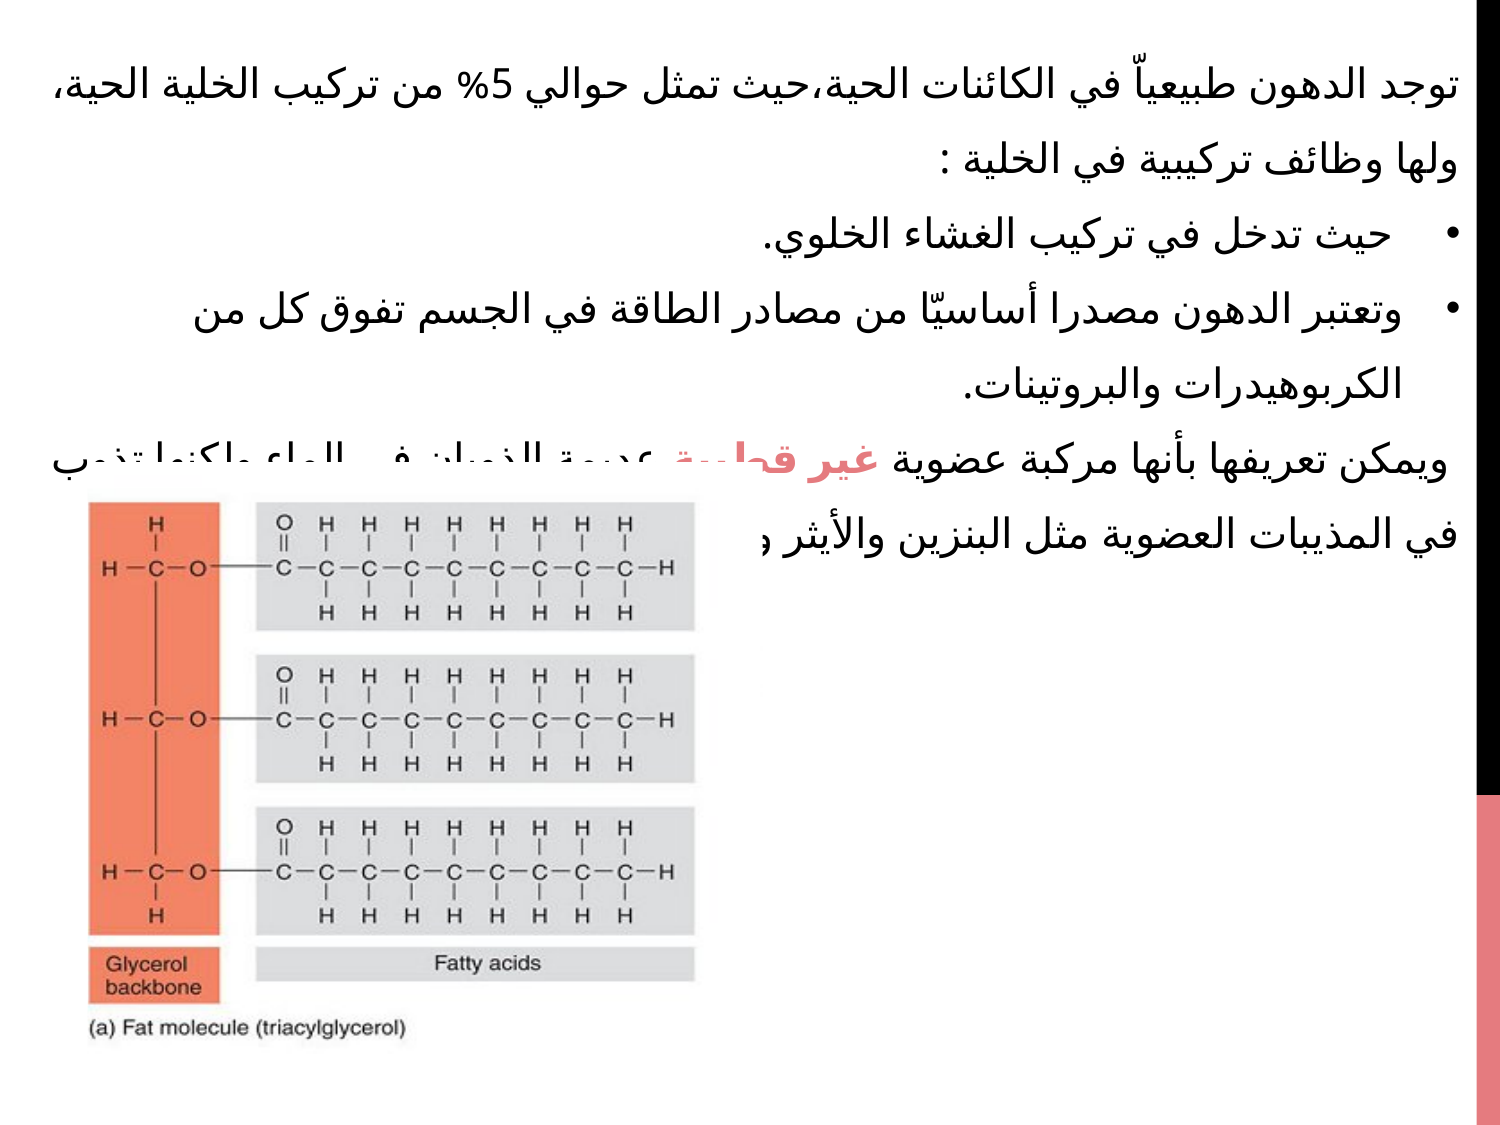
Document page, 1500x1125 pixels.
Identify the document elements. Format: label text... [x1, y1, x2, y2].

picture [86, 461, 764, 1077]
text_box توجد الدهون طبيعياّ في الكائنات الحية،حيث تمثل حوالي 5% من تركيب الخلية الحية، ولها وظائف تركيبية في الخلية : حيث تدخل في تركيب الغشاء الخلوي. وتعتبر الدهون مصدرا أساسيّا من مصادر الطاقة في الجسم تفوق كل من الكربوهيدرات والبروتينات. ويمكن تعريفها بأنها مركبة عضوية غير قطبية عديمة الذوبان في الماء ولكنها تذوب في المذيبات العضوية مثل البنزين والأيثر والكلوروفوم وغيرها [0, 24, 1475, 565]
